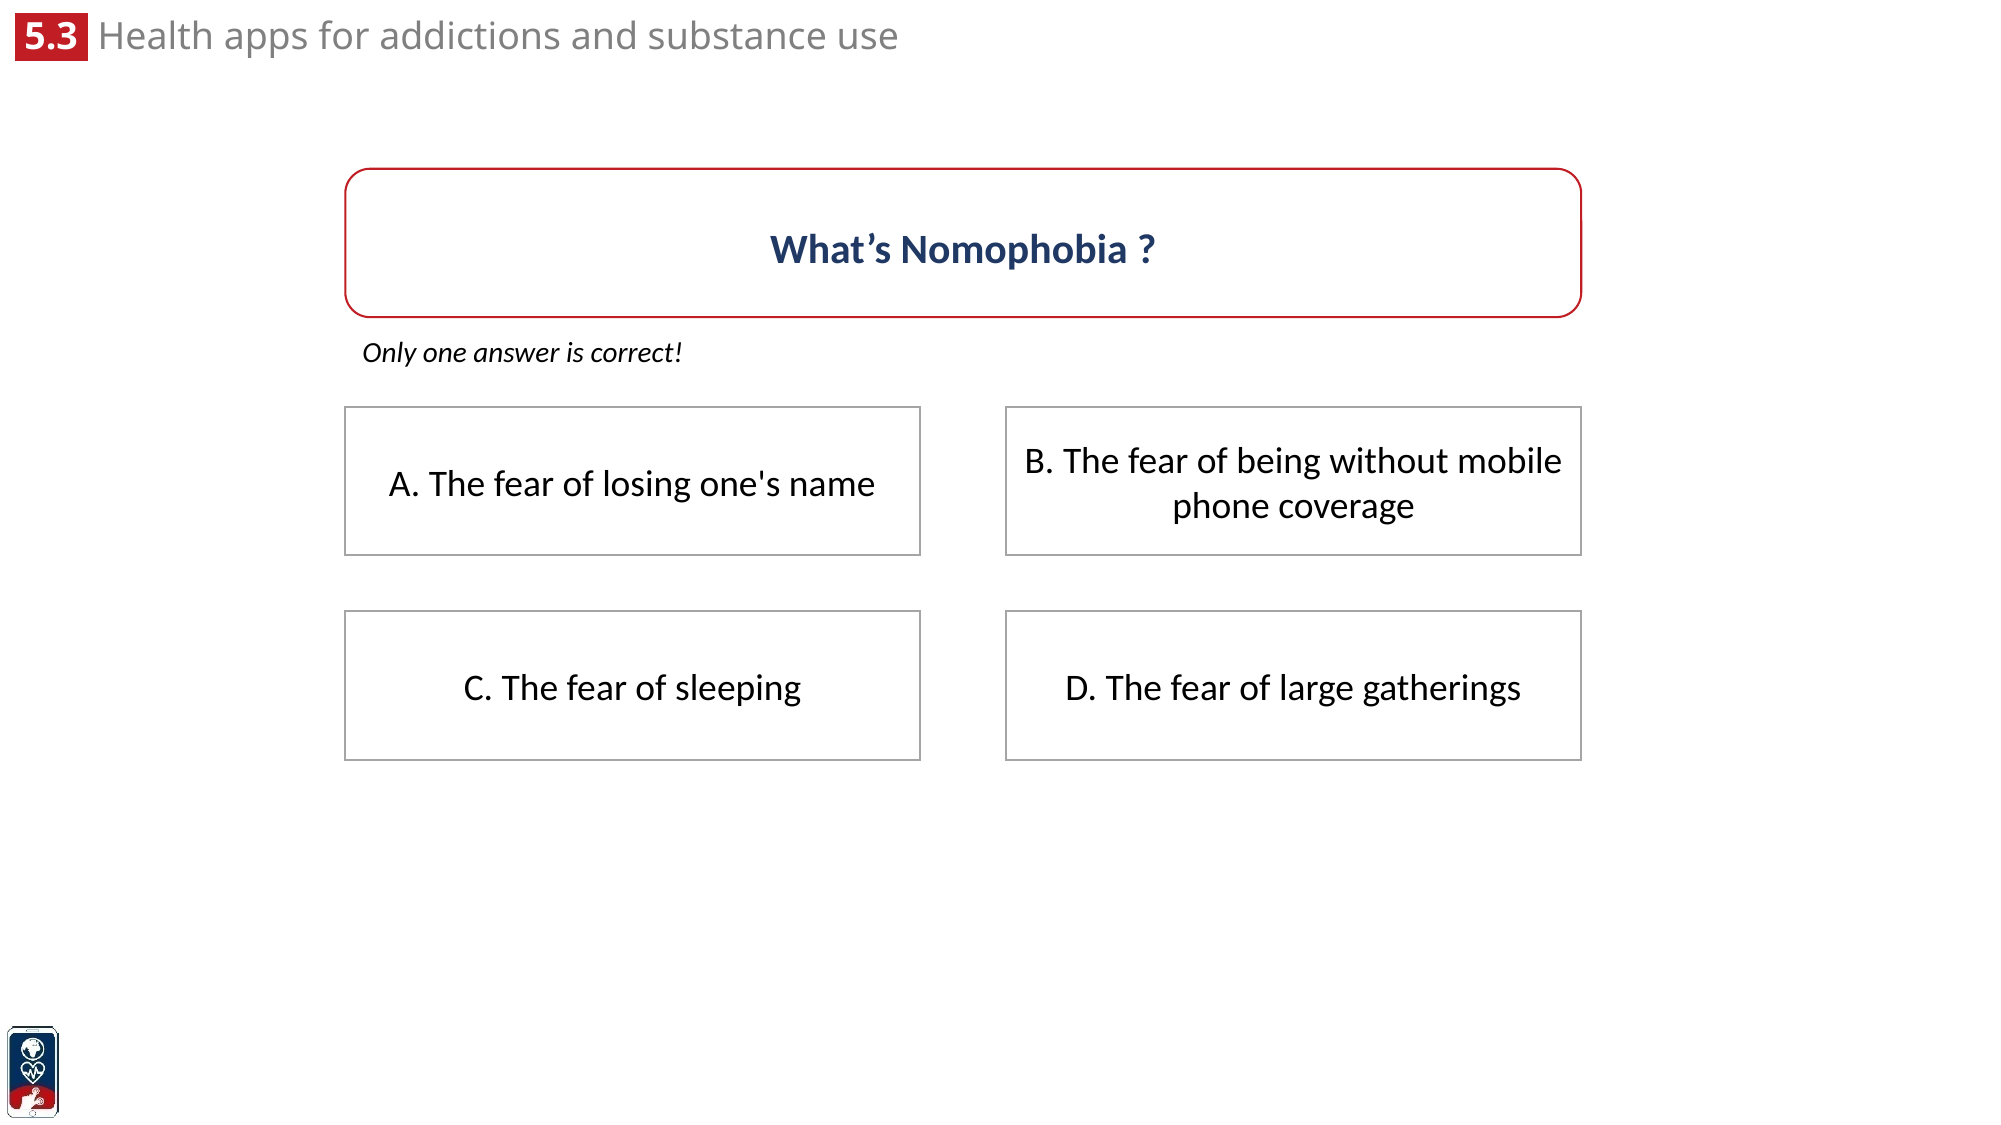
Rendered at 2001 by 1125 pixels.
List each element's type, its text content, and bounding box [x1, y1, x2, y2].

text_box Only one answer is correct! [347, 325, 699, 376]
text_box C. The fear of sleeping [344, 610, 921, 761]
text_box B. The fear of being without mobile phone coverage [1005, 406, 1582, 556]
text_box A. The fear of losing one's name [344, 406, 921, 556]
text_box What’s Nomophobia ? [344, 167, 1583, 319]
picture [7, 1026, 59, 1118]
text_box D. The fear of large gatherings [1005, 610, 1582, 761]
